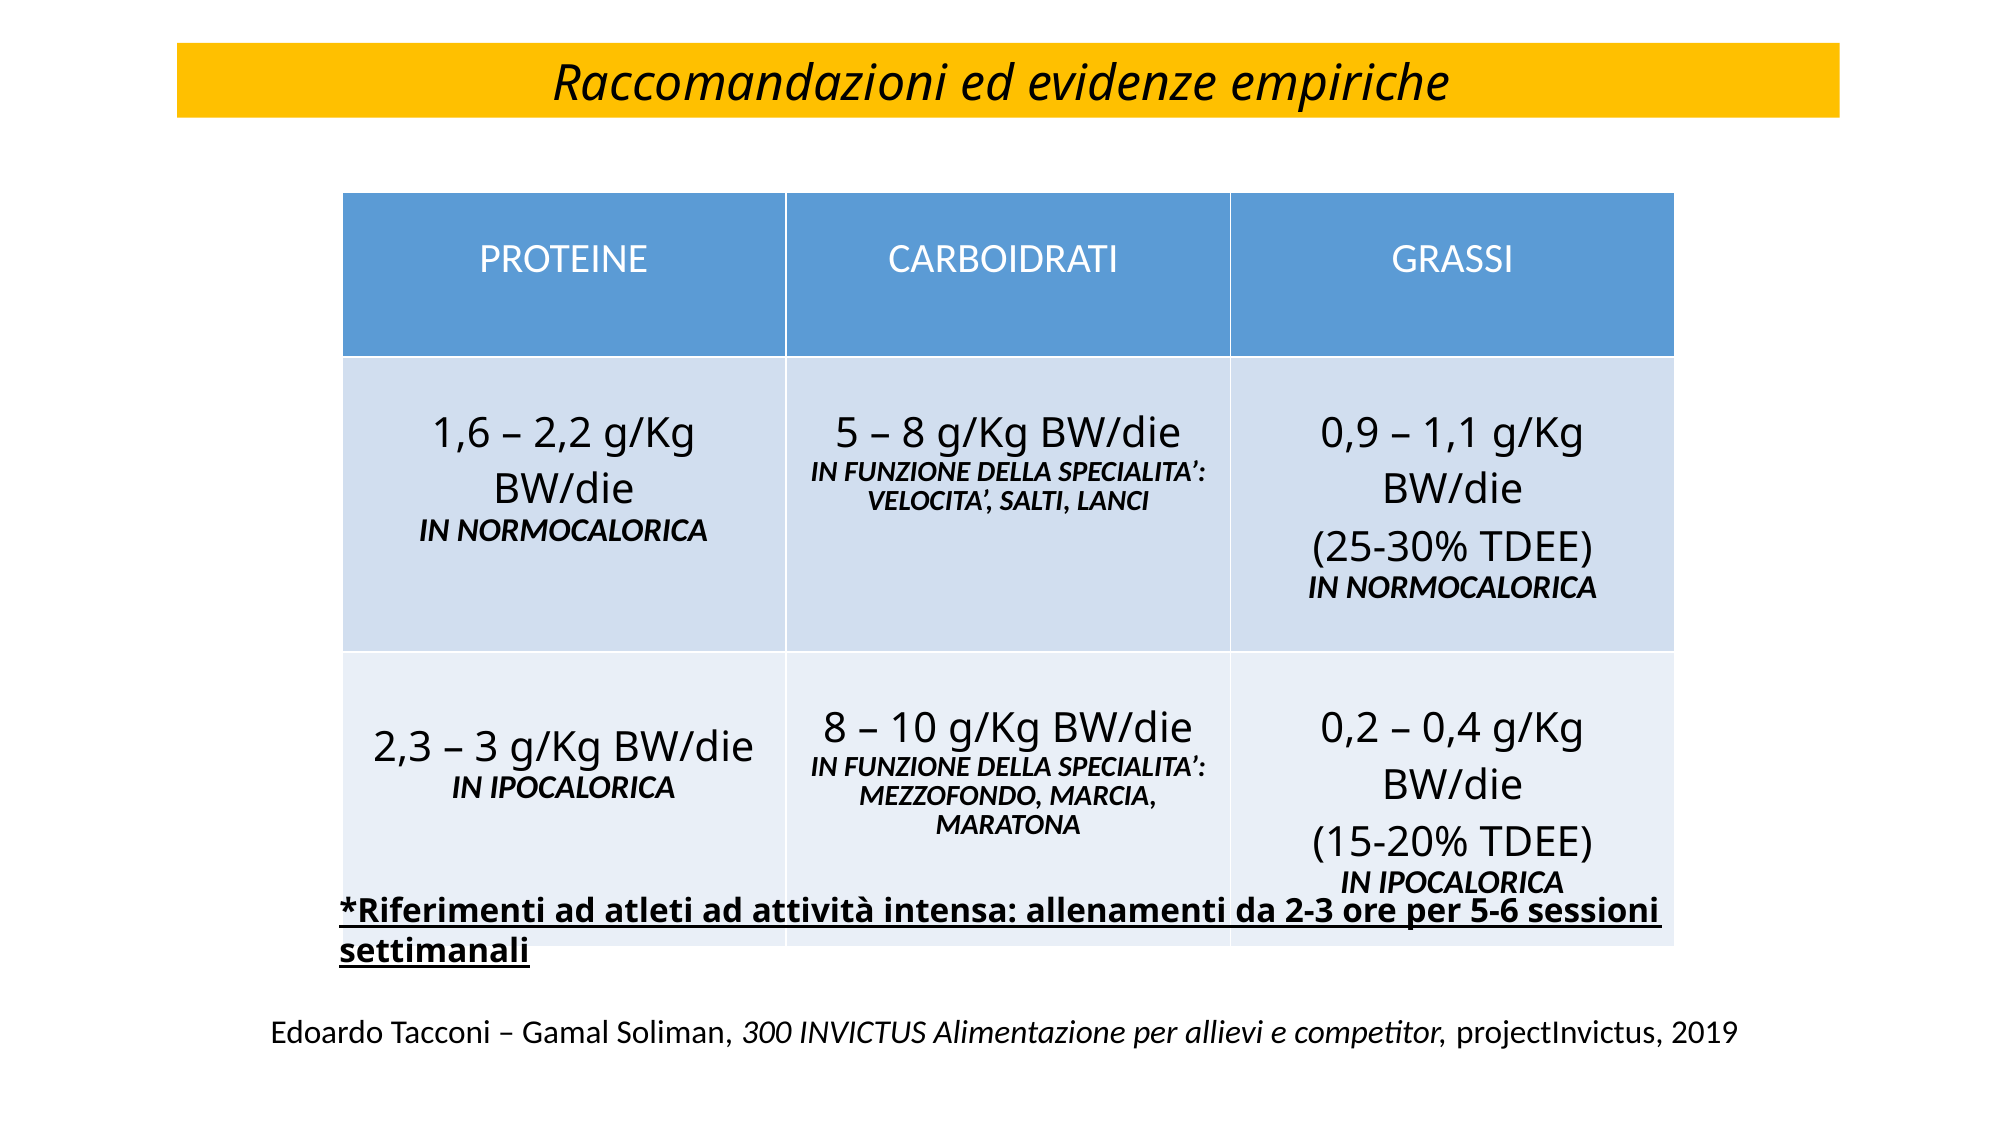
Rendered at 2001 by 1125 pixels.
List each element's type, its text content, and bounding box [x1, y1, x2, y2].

table_header CARBOIDRATI [787, 193, 1230, 356]
table_cell 0,2 – 0,4 g/Kg BW/die (15-20% TDEE) IN IPOCALORICA [1231, 653, 1674, 882]
table_cell 5 – 8 g/Kg BW/die IN FUNZIONE DELLA SPECIALITA’: VELOCITA’, SALTI, LANCI [787, 358, 1230, 651]
text_box Edoardo Tacconi – Gamal Soliman, 300 INVICTUS Alimentazione per allievi e competitor, projectInvictus, 2019 [128, 1002, 1889, 1058]
table_cell 2,3 – 3 g/Kg BW/die IN IPOCALORICA [343, 653, 785, 882]
table_cell 0,9 – 1,1 g/Kg BW/die (25-30% TDEE) IN NORMOCALORICA [1231, 358, 1674, 651]
table_header GRASSI [1231, 193, 1674, 356]
text_box Raccomandazioni ed evidenze empiriche [177, 42, 1840, 118]
table_header PROTEINE [343, 193, 785, 356]
table_cell 8 – 10 g/Kg BW/die IN FUNZIONE DELLA SPECIALITA’: MEZZOFONDO, MARCIA, MARATONA [787, 653, 1230, 882]
text_box *Riferimenti ad atleti ad attività intensa: allenamenti da 2-3 ore per 5-6 sessioni settimanali [324, 882, 1697, 977]
table_cell 1,6 – 2,2 g/Kg BW/die IN NORMOCALORICA [343, 358, 785, 651]
